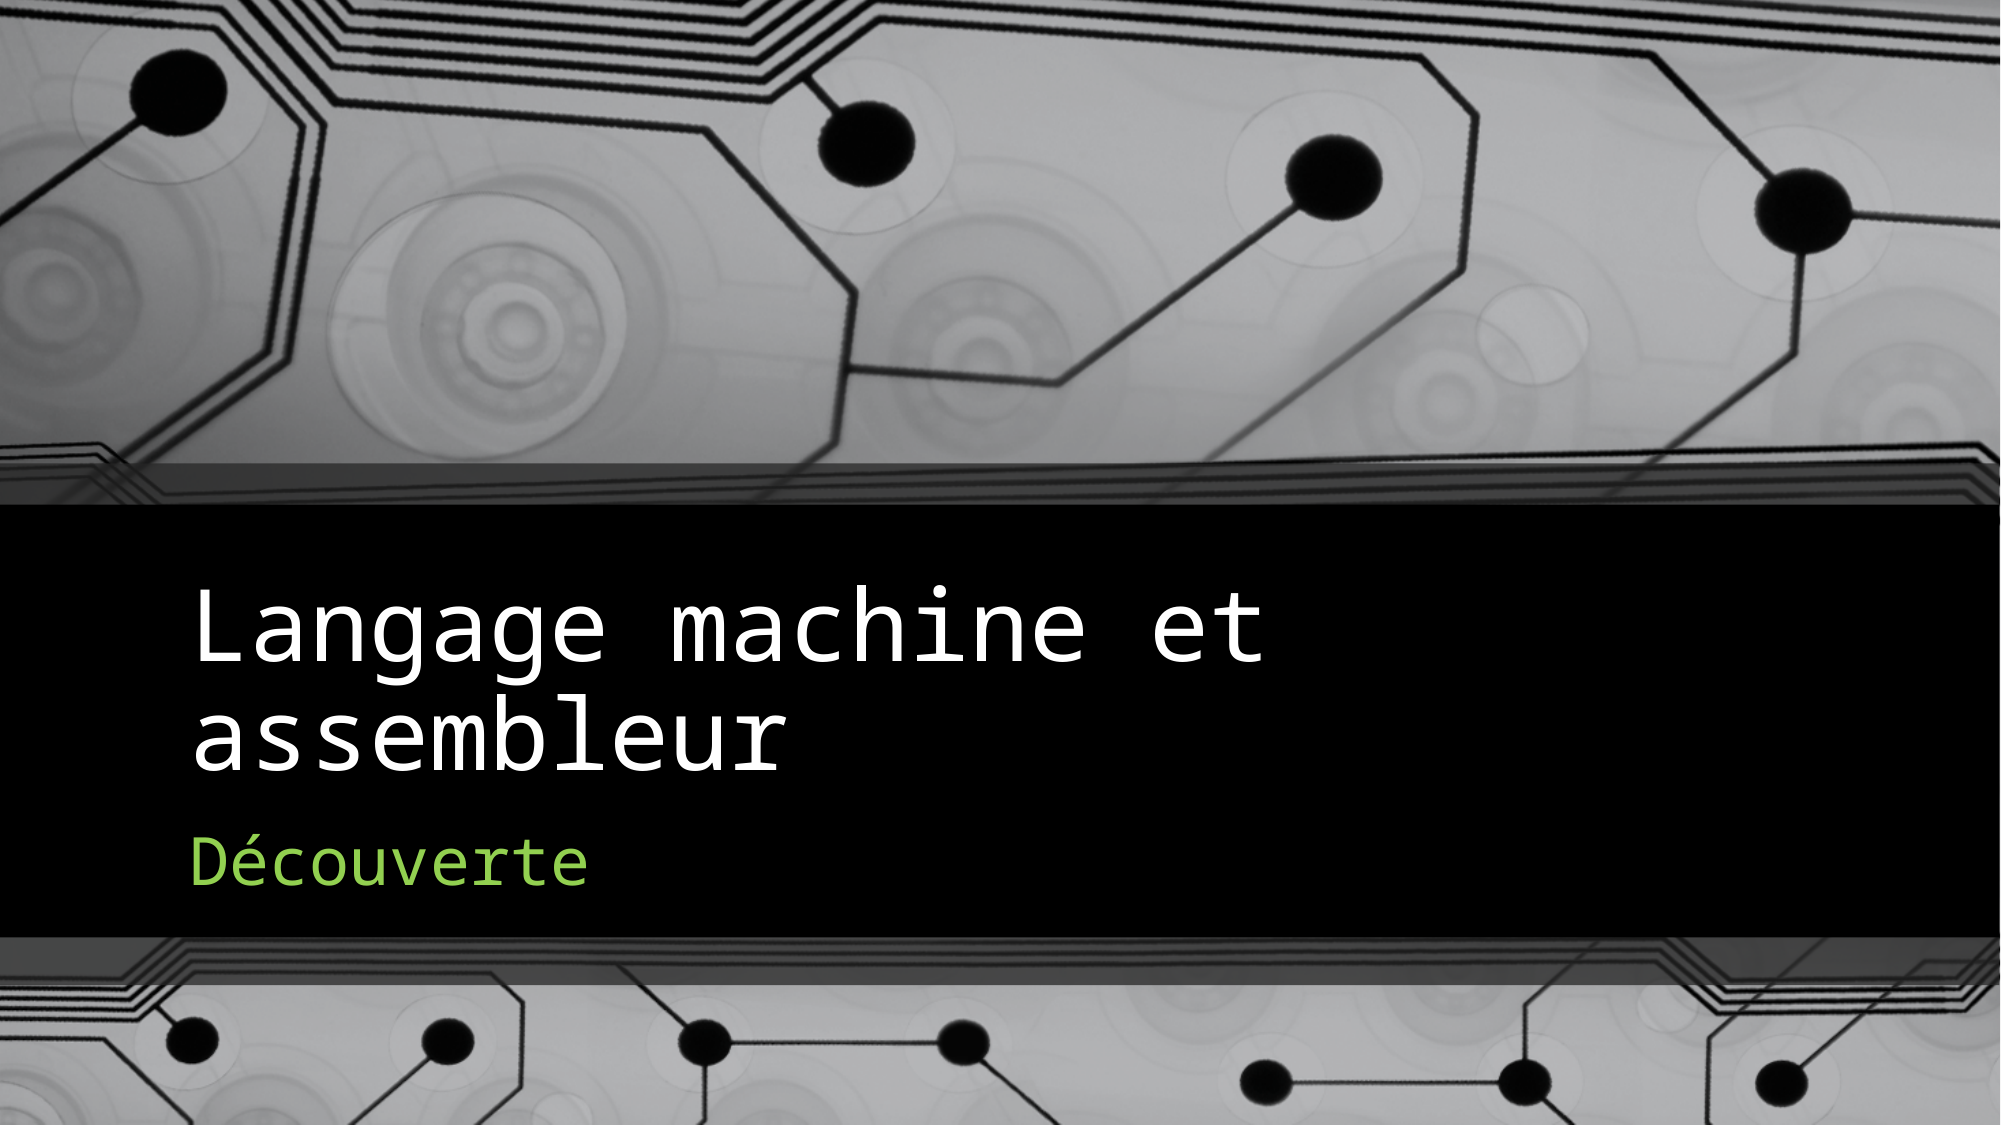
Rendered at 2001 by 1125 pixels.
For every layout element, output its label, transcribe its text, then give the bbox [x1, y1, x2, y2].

subtitle Découverte [174, 812, 1825, 925]
title Langage machine et assembleur [174, 519, 1825, 800]
picture [0, 0, 2001, 1125]
